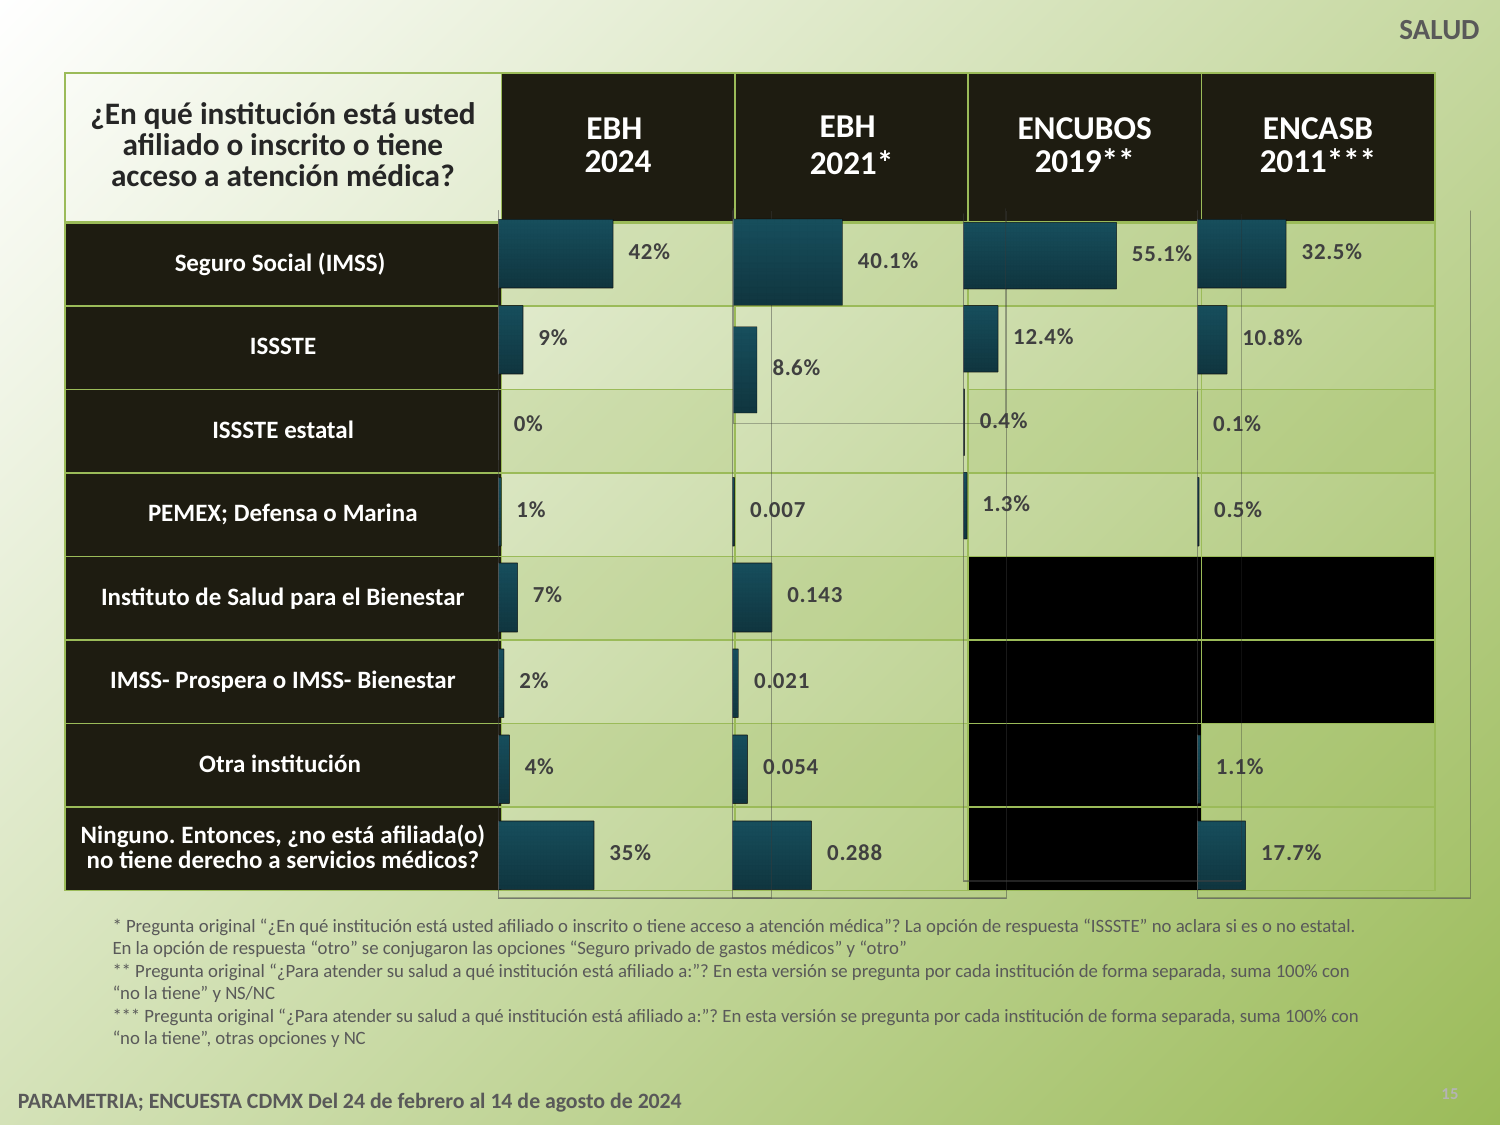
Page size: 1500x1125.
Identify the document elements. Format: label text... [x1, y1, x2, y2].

table_cell IMSS- Prospera o IMSS- Bienestar [66, 641, 486, 723]
chart [486, 207, 1490, 920]
table_header ¿En qué institución está usted afiliado o inscrito o tiene acceso a atención médica? [66, 74, 501, 221]
text_box * Pregunta original “¿En qué institución está usted afiliado o inscrito o tiene acceso a atención médica”? La opción de respuesta “ISSSTE” no aclara si es o no estatal. En la opción de respuesta “otro” se conjugaron las opciones “Seguro privado de gastos médicos” y “otro” ** Pregunta original “¿Para atender su salud a qué institución está afiliado a:”? En esta versión se pregunta por cada institución de forma separada, suma 100% con “no la tiene” y NS/NC *** Pregunta original “¿Para atender su salud a qué institución está afiliado a:”? En esta versión se pregunta por cada institución de forma separada, suma 100% con “no la tiene”, otras opciones y NC [97, 905, 1376, 1056]
table_header ENCASB 2011*** [1202, 74, 1434, 208]
table_cell ISSSTE estatal [66, 390, 486, 472]
slide_number 15 [1413, 1072, 1487, 1114]
table_cell ISSSTE [66, 307, 486, 389]
table_header EBH 2024 [502, 74, 734, 208]
table_header ENCUBOS 2019** [969, 74, 1201, 208]
list SALUD [472, 0, 1495, 60]
text_box PARAMETRIA; ENCUESTA CDMX Del 24 de febrero al 14 de agosto de 2024 [3, 1079, 1415, 1121]
table_cell Instituto de Salud para el Bienestar [66, 557, 486, 639]
table_header EBH 2021* [736, 74, 967, 207]
table_cell PEMEX; Defensa o Marina [66, 474, 486, 556]
table_cell Seguro Social (IMSS) [66, 224, 486, 305]
table_cell Otra institución [66, 724, 486, 806]
table_cell Ninguno. Entonces, ¿no está afiliada(o) no tiene derecho a servicios médicos? [66, 808, 486, 890]
